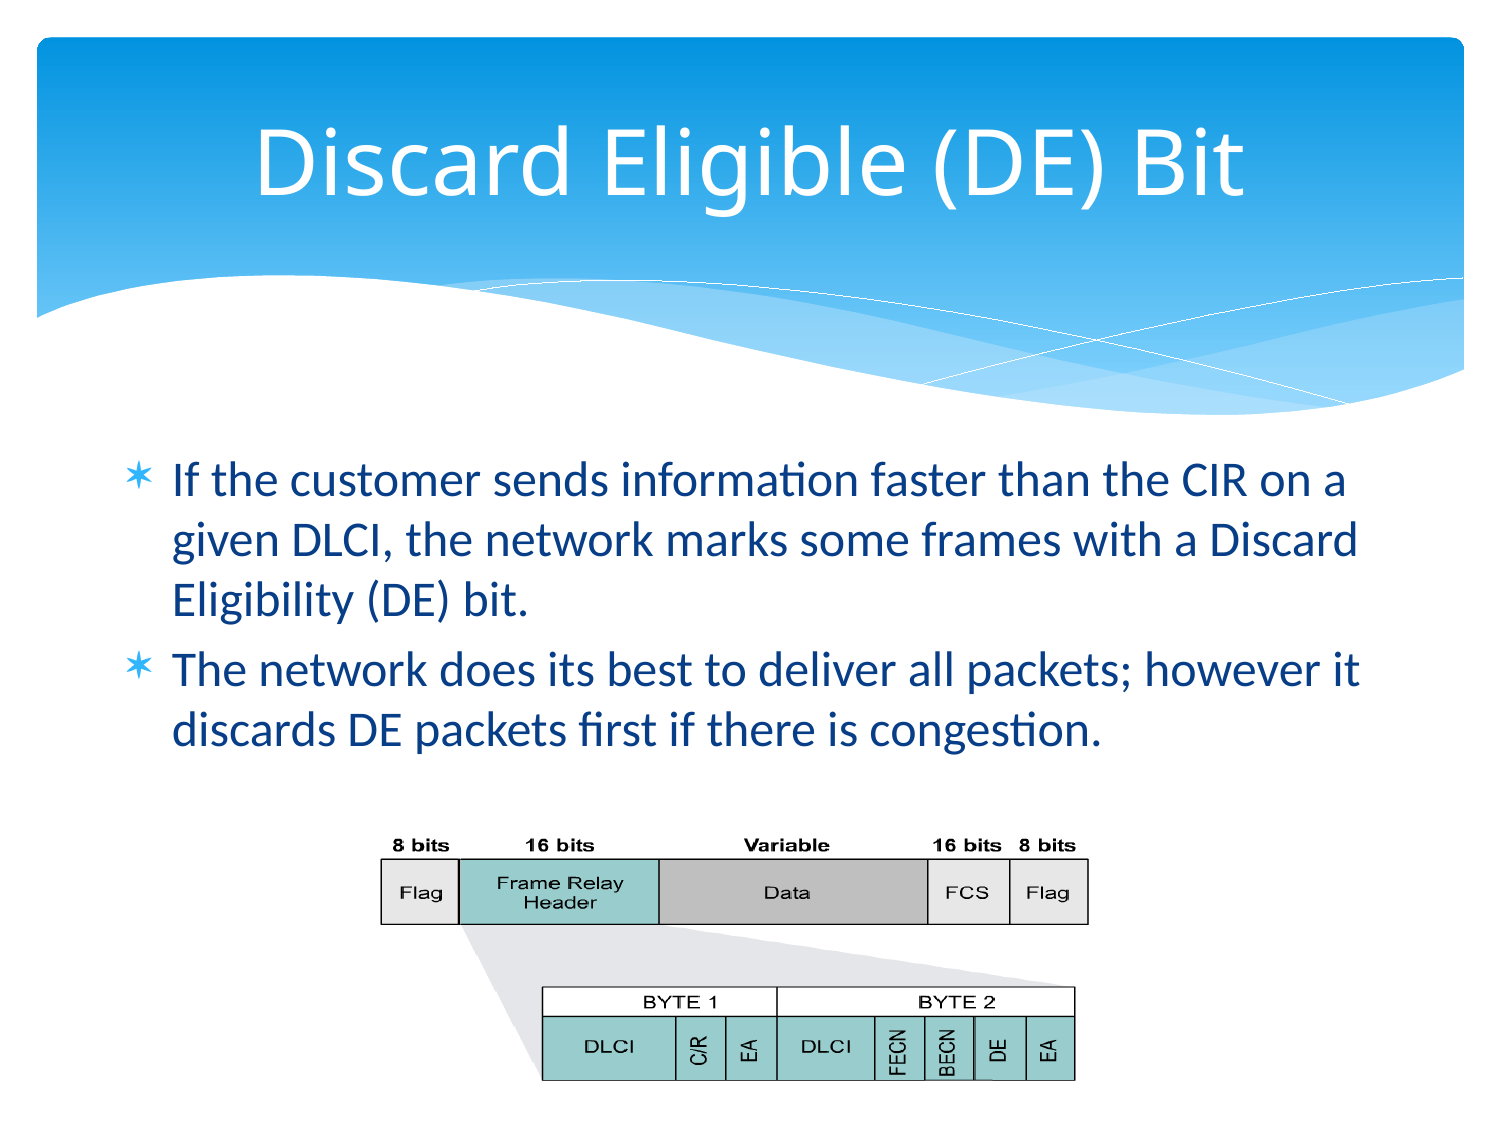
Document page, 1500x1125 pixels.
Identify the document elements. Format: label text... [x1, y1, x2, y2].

list If the customer sends information faster than the CIR on a given DLCI, the network marks some frames with a Discard Eligibility (DE) bit. The network does its best to deliver all packets; however it discards DE packets first if there is congestion. [111, 438, 1394, 1005]
picture [367, 829, 1106, 1094]
title Discard Eligible (DE) Bit [75, 55, 1425, 261]
